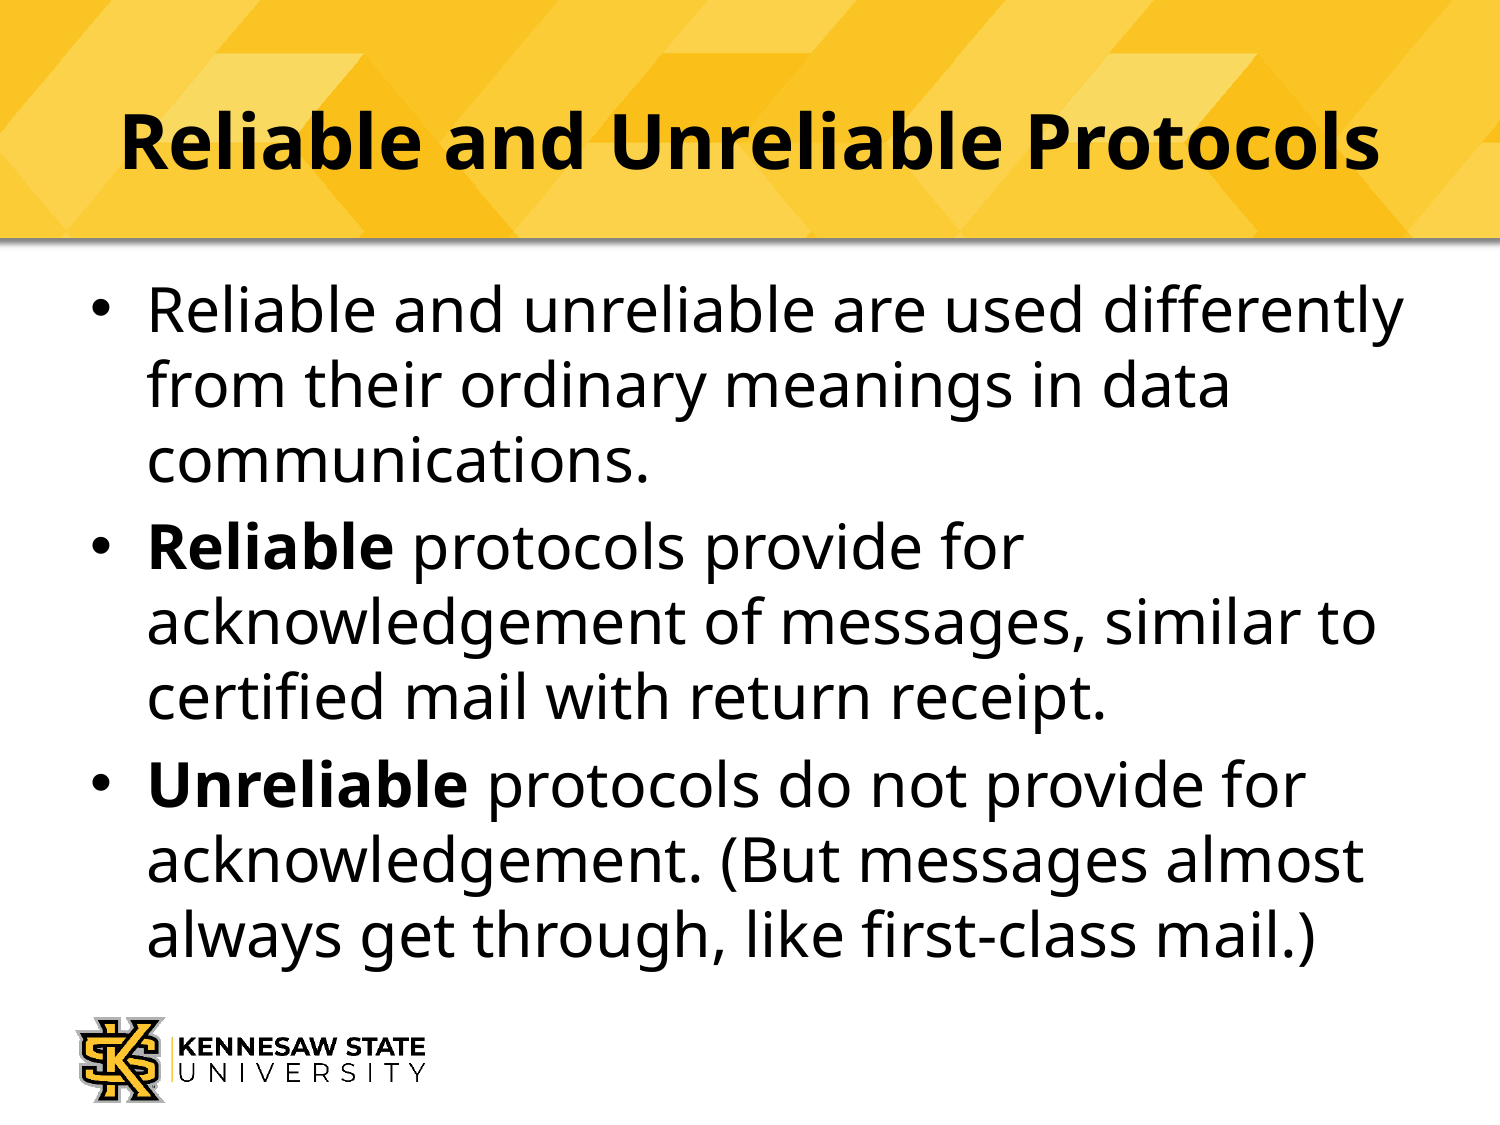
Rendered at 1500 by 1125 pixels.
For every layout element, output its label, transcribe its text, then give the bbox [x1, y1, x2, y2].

picture [0, 0, 1500, 251]
list Reliable and unreliable are used differently from their ordinary meanings in data communications. Reliable protocols provide for acknowledgement of messages, similar to certified mail with return receipt. Unreliable protocols do not provide for acknowledgement. (But messages almost always get through, like first-class mail.) [75, 262, 1425, 1005]
title Reliable and Unreliable Protocols [75, 45, 1425, 233]
picture [75, 1017, 425, 1103]
